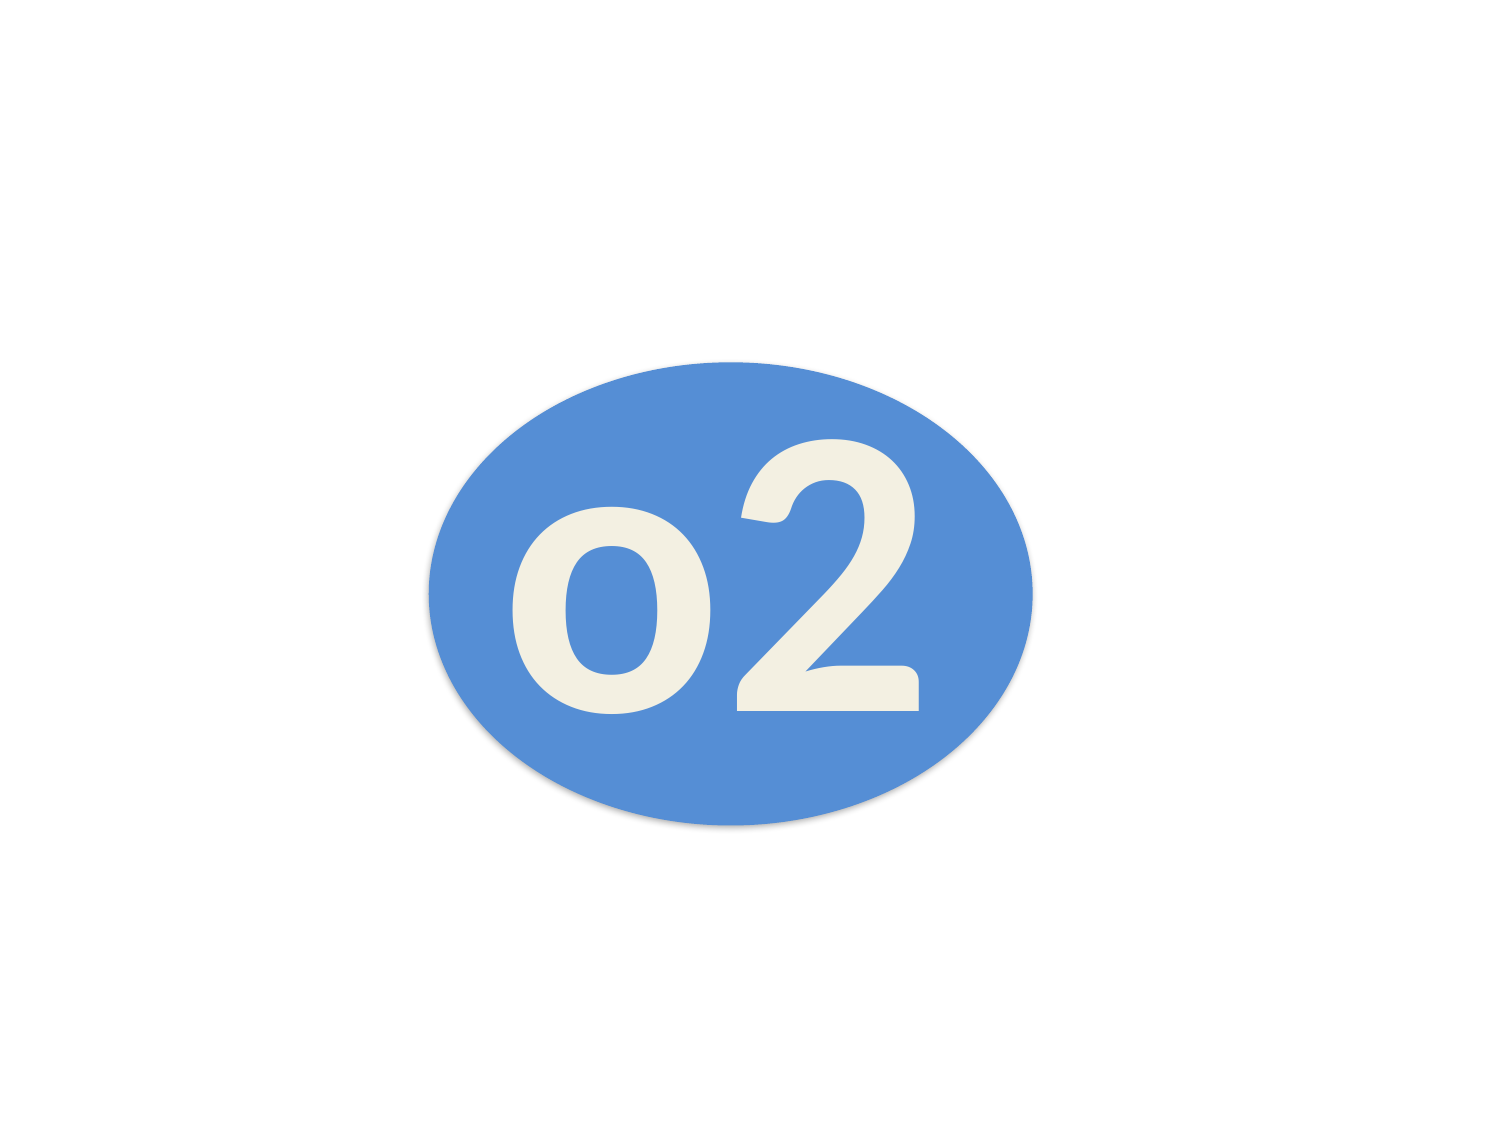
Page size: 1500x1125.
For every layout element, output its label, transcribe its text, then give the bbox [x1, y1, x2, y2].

text_box o2 [486, 289, 1130, 802]
text_box [427, 457, 486, 731]
text_box [596, 802, 866, 827]
